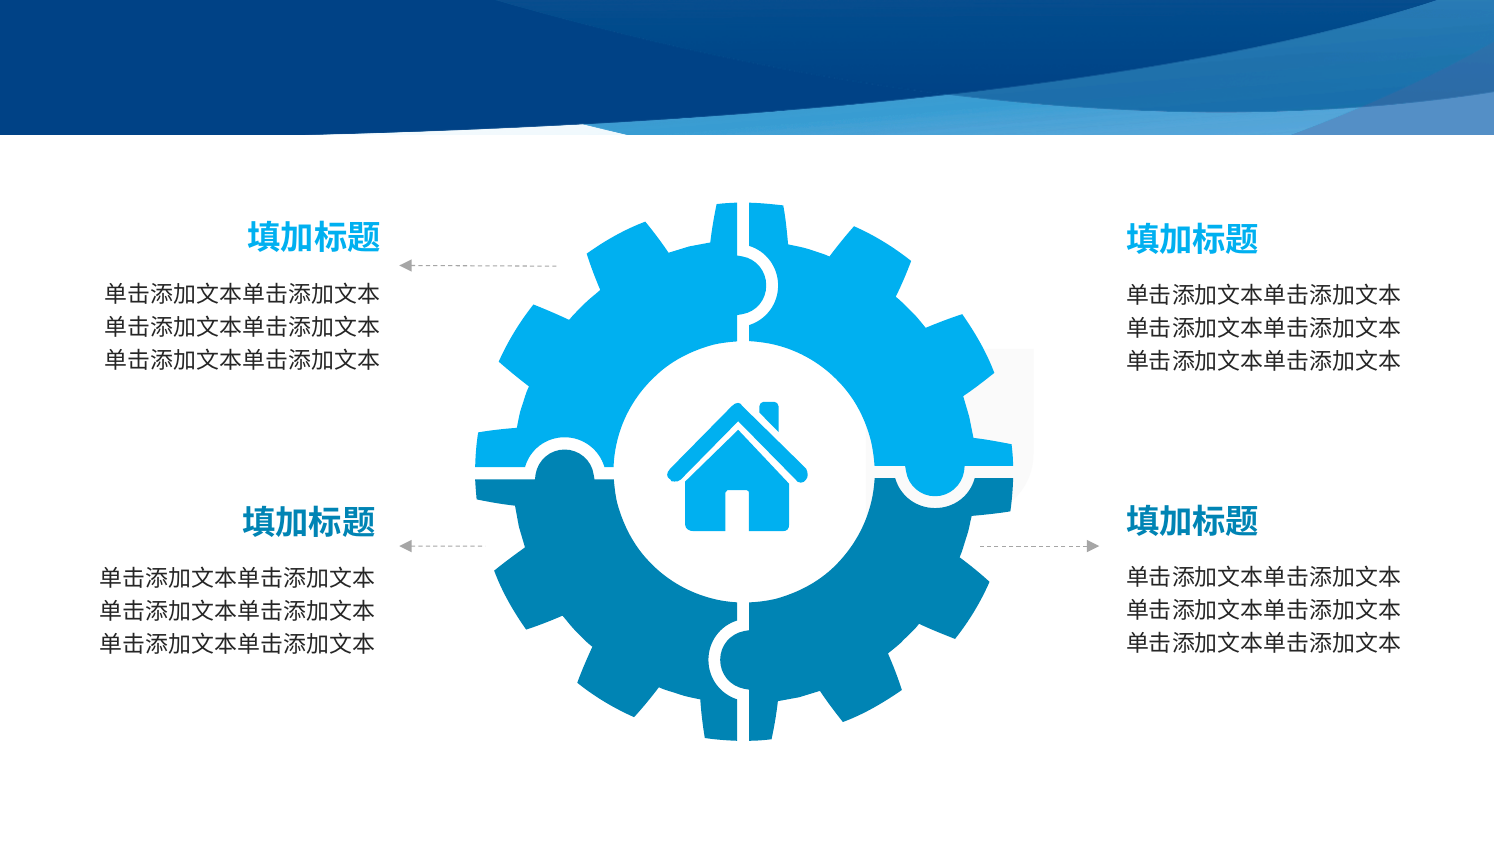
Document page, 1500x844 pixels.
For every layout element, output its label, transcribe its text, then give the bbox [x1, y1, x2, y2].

text_box [865, 348, 1034, 517]
text_box 填加标题 单击添加文本单击添加文本单击添加文本单击添加文本单击添加文本单击添加文本 [1111, 211, 1436, 412]
text_box [399, 259, 417, 272]
text_box [685, 429, 790, 532]
text_box 填加标题 单击添加文本单击添加文本单击添加文本单击添加文本单击添加文本单击添加文本 [66, 493, 391, 694]
text_box [1081, 539, 1100, 553]
text_box 填加标题 单击添加文本单击添加文本单击添加文本单击添加文本单击添加文本单击添加文本 [71, 209, 396, 410]
text_box [399, 539, 417, 553]
picture [0, 0, 1494, 135]
text_box [667, 402, 808, 483]
text_box [475, 202, 767, 468]
text_box [720, 478, 1014, 741]
text_box [475, 449, 738, 741]
text_box [759, 401, 779, 432]
text_box 填加标题 单击添加文本单击添加文本单击添加文本单击添加文本单击添加文本单击添加文本 [1111, 492, 1436, 694]
text_box [749, 202, 1014, 497]
